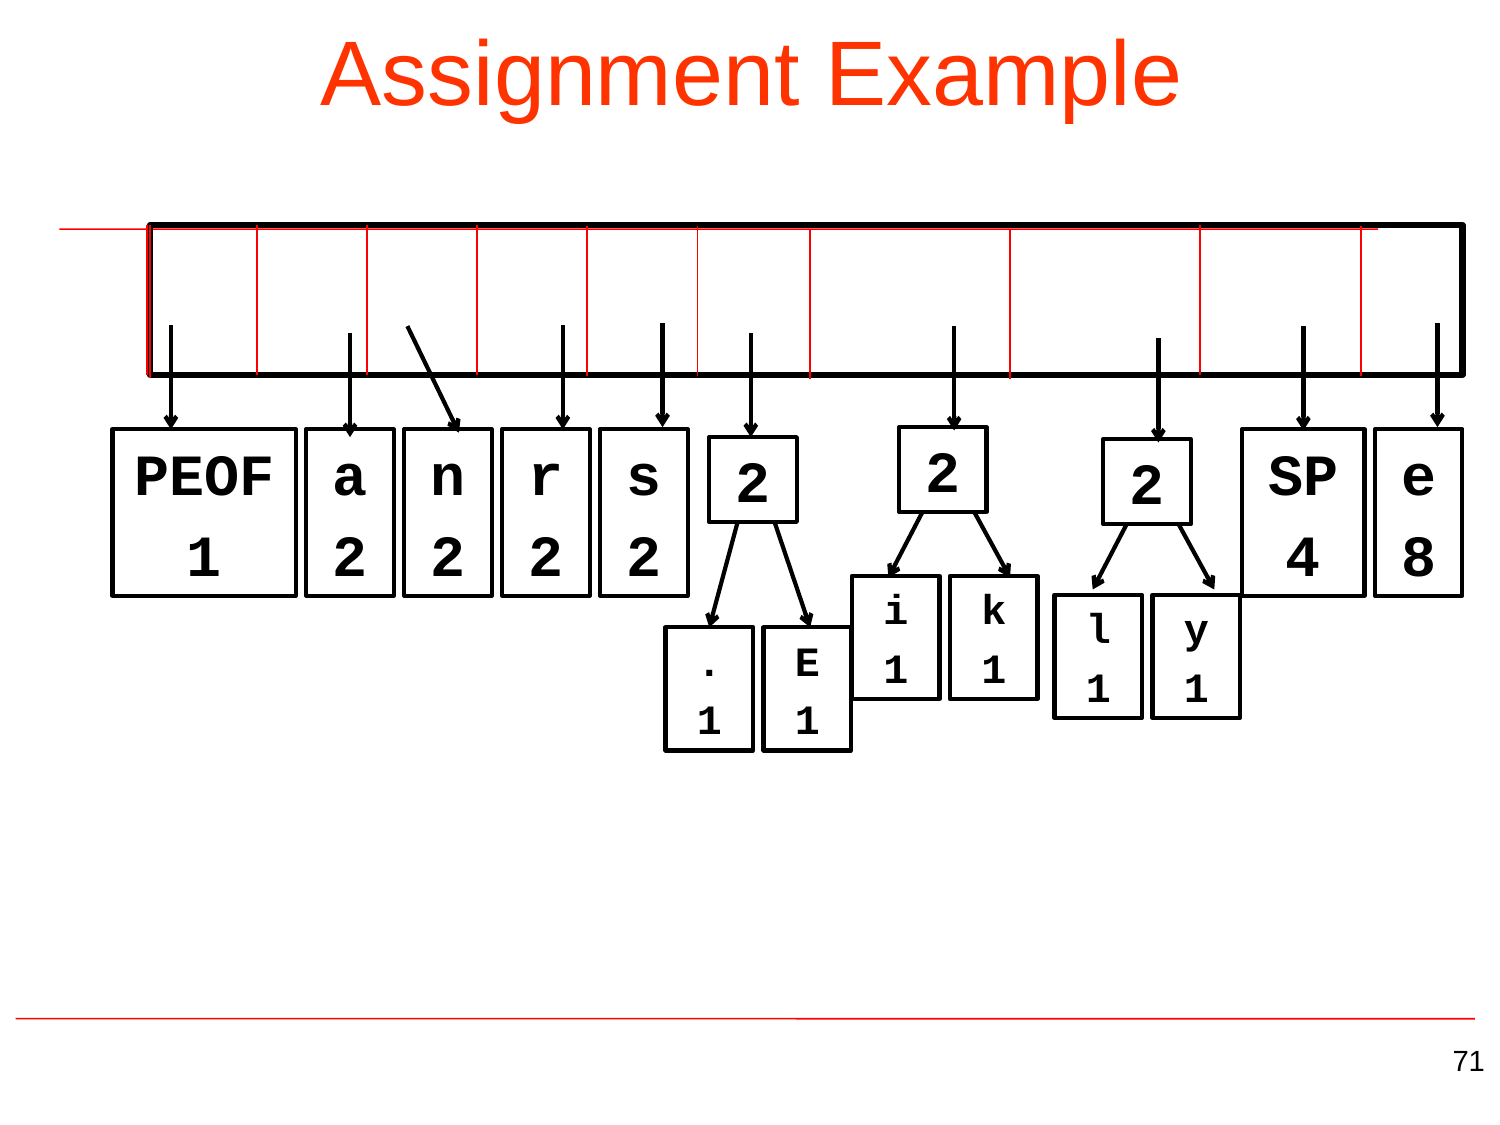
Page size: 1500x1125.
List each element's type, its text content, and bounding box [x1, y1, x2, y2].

text_box [478, 224, 1199, 375]
text_box [151, 224, 256, 375]
text_box 2 [1103, 439, 1191, 524]
text_box r 2 [502, 429, 590, 596]
text_box 2 [898, 427, 987, 512]
text_box PEOF 1 [112, 429, 296, 596]
text_box SP 4 [1242, 429, 1365, 596]
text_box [1092, 524, 1127, 590]
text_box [1178, 524, 1215, 590]
text_box y 1 [1152, 594, 1240, 718]
text_box [368, 224, 476, 375]
text_box a 2 [306, 429, 394, 596]
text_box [974, 512, 1011, 578]
text_box . 1 [665, 627, 754, 751]
text_box i 1 [851, 575, 940, 700]
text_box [407, 325, 460, 433]
text_box [1201, 224, 1463, 375]
text_box s 2 [600, 429, 688, 596]
text_box e 8 [1374, 429, 1463, 596]
text_box k 1 [949, 575, 1038, 700]
text_box E 1 [763, 627, 851, 751]
slide_number 71 [1149, 1034, 1500, 1113]
text_box n 2 [404, 429, 492, 596]
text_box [774, 522, 811, 628]
text_box 2 [709, 437, 797, 522]
text_box l 1 [1054, 594, 1142, 718]
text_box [888, 512, 923, 578]
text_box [709, 522, 738, 628]
title Assignment Example [114, 0, 1390, 163]
text_box [258, 224, 366, 375]
